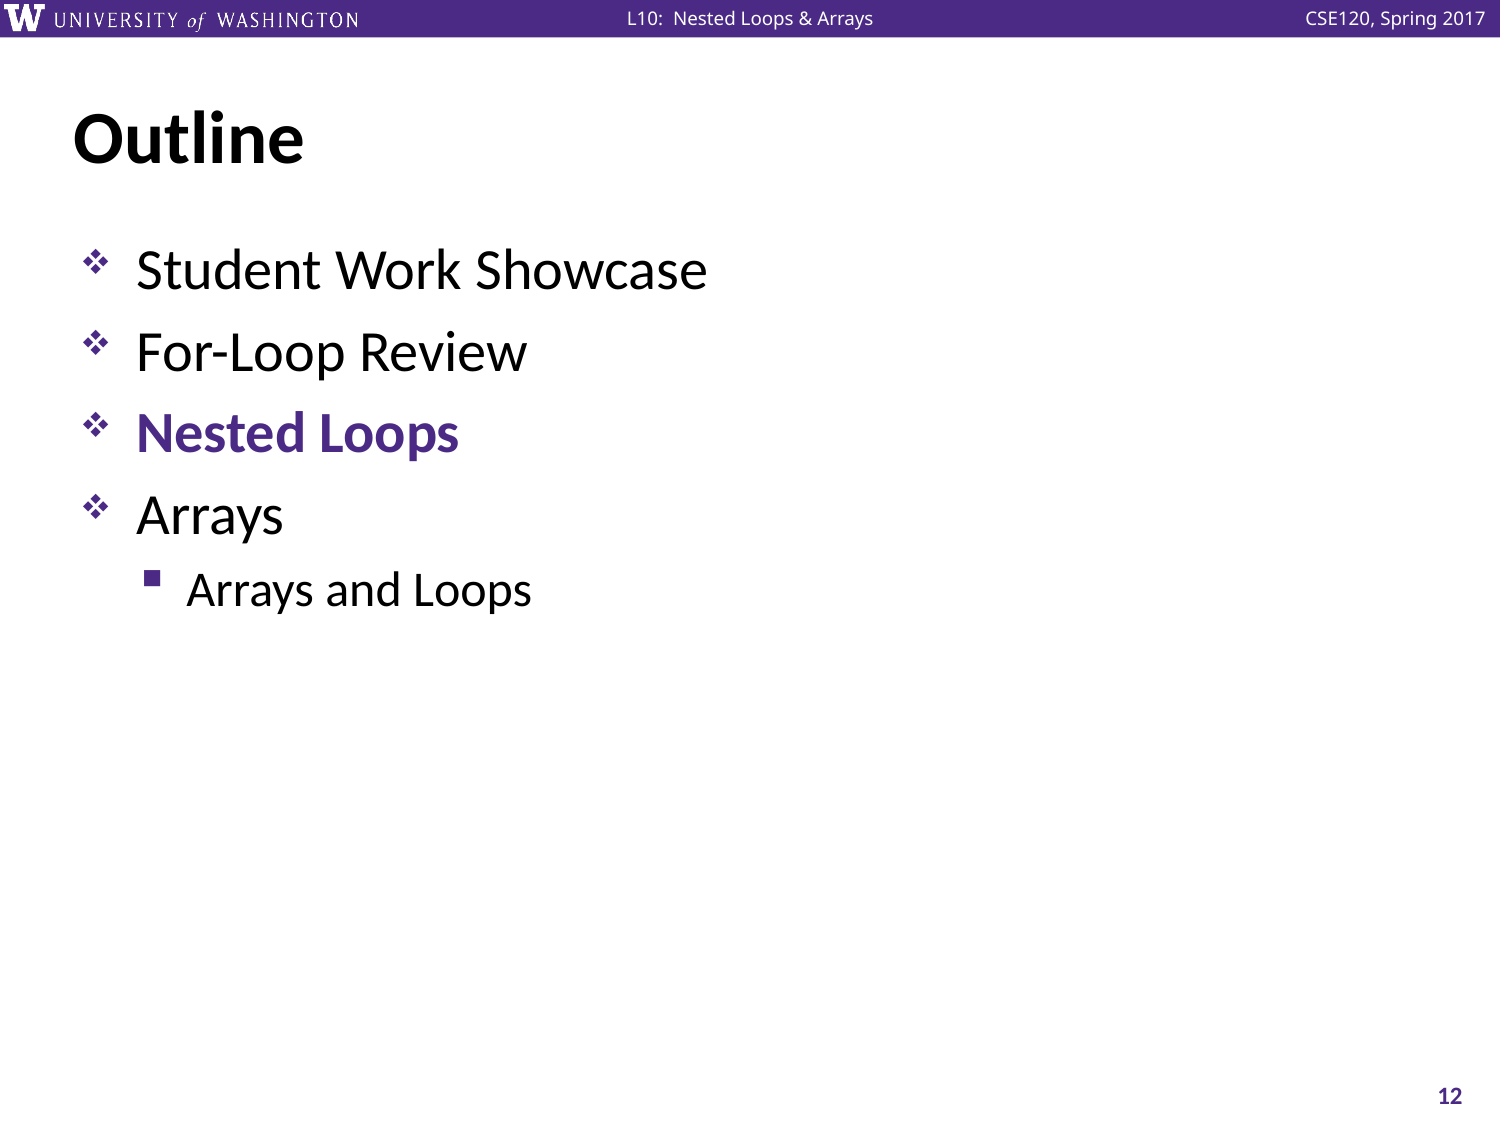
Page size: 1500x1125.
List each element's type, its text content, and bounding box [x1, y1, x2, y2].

title Outline [58, 71, 1438, 197]
list Student Work Showcase For-Loop Review Nested Loops Arrays Arrays and Loops [64, 223, 1438, 1040]
picture [4, 4, 358, 32]
slide_number 12 [1400, 1065, 1500, 1125]
